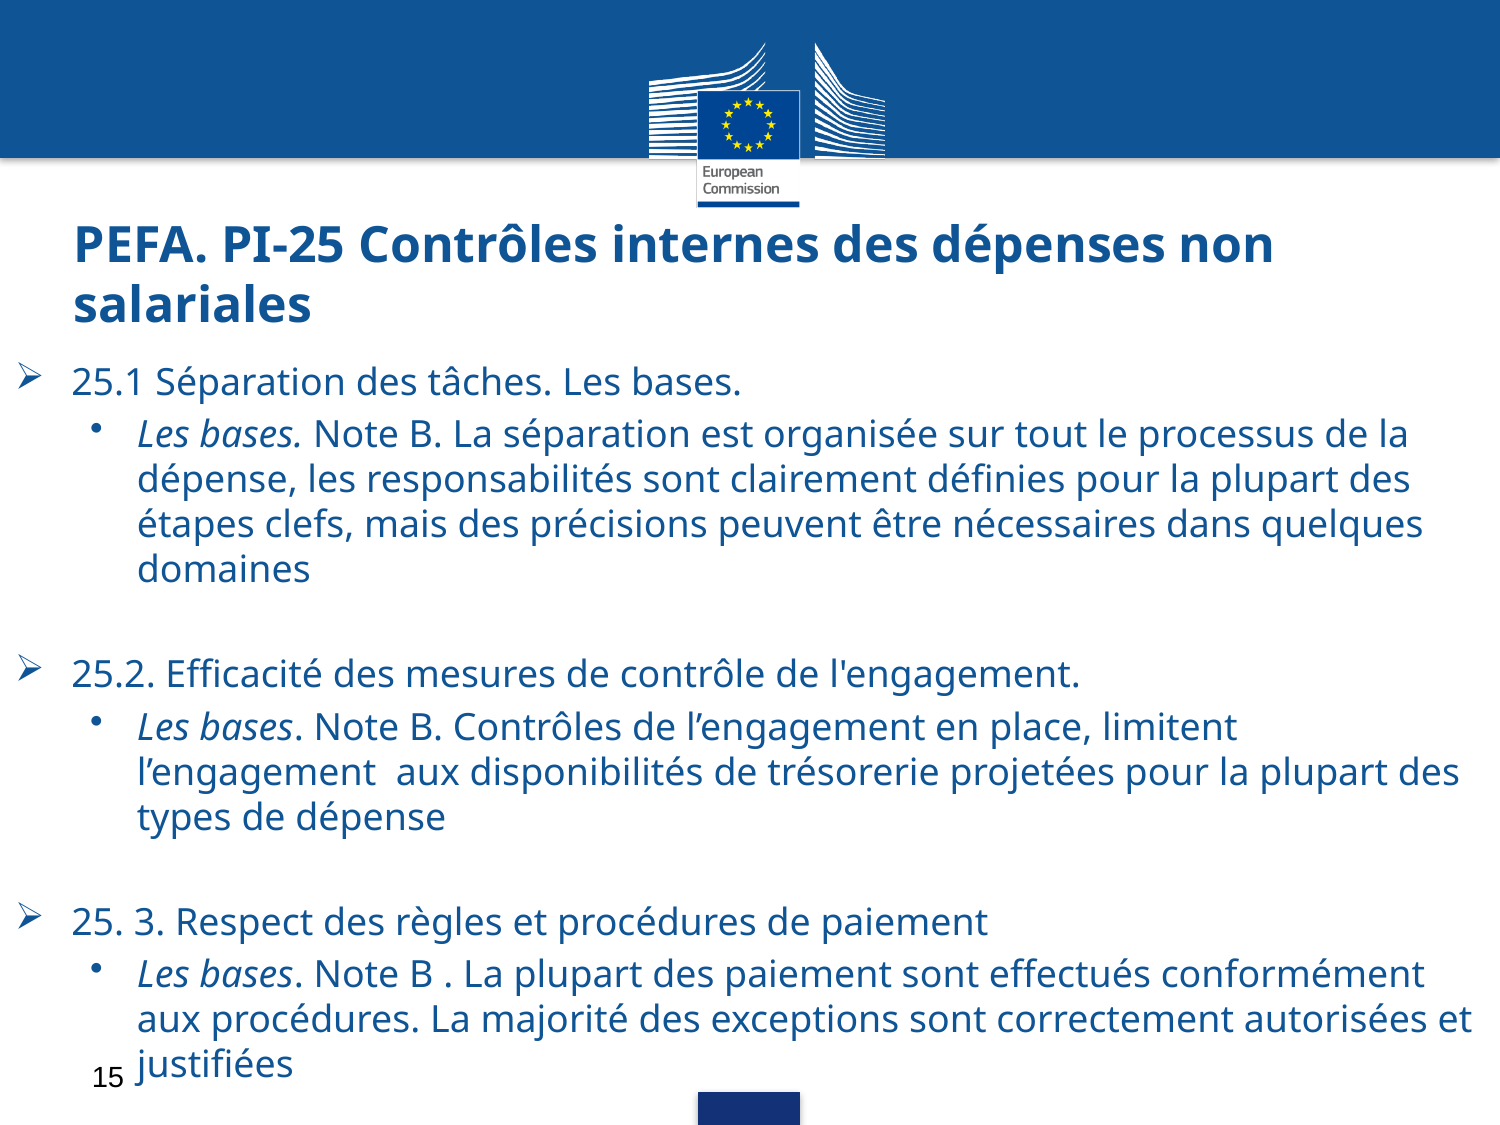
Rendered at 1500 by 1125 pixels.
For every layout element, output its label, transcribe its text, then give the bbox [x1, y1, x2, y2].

title PEFA. PI-25 Contrôles internes des dépenses non salariales [0, 208, 1500, 349]
slide_number 15 [76, 1022, 553, 1102]
picture [649, 42, 885, 208]
list 25.1 Séparation des tâches. Les bases. Les bases. Note B. La séparation est organisée sur tout le processus de la dépense, les responsabilités sont clairement définies pour la plupart des étapes clefs, mais des précisions peuvent être nécessaires dans quelques domaines 25.2. Efficacité des mesures de contrôle de l'engagement. Les bases. Note B. Contrôles de l’engagement en place, limitent l’engagement aux disponibilités de trésorerie projetées pour la plupart des types de dépense 25. 3. Respect des règles et procédures de paiement Les bases. Note B . La plupart des paiement sont effectués conformément aux procédures. La majorité des exceptions sont correctement autorisées et justifiées [0, 349, 1500, 1024]
